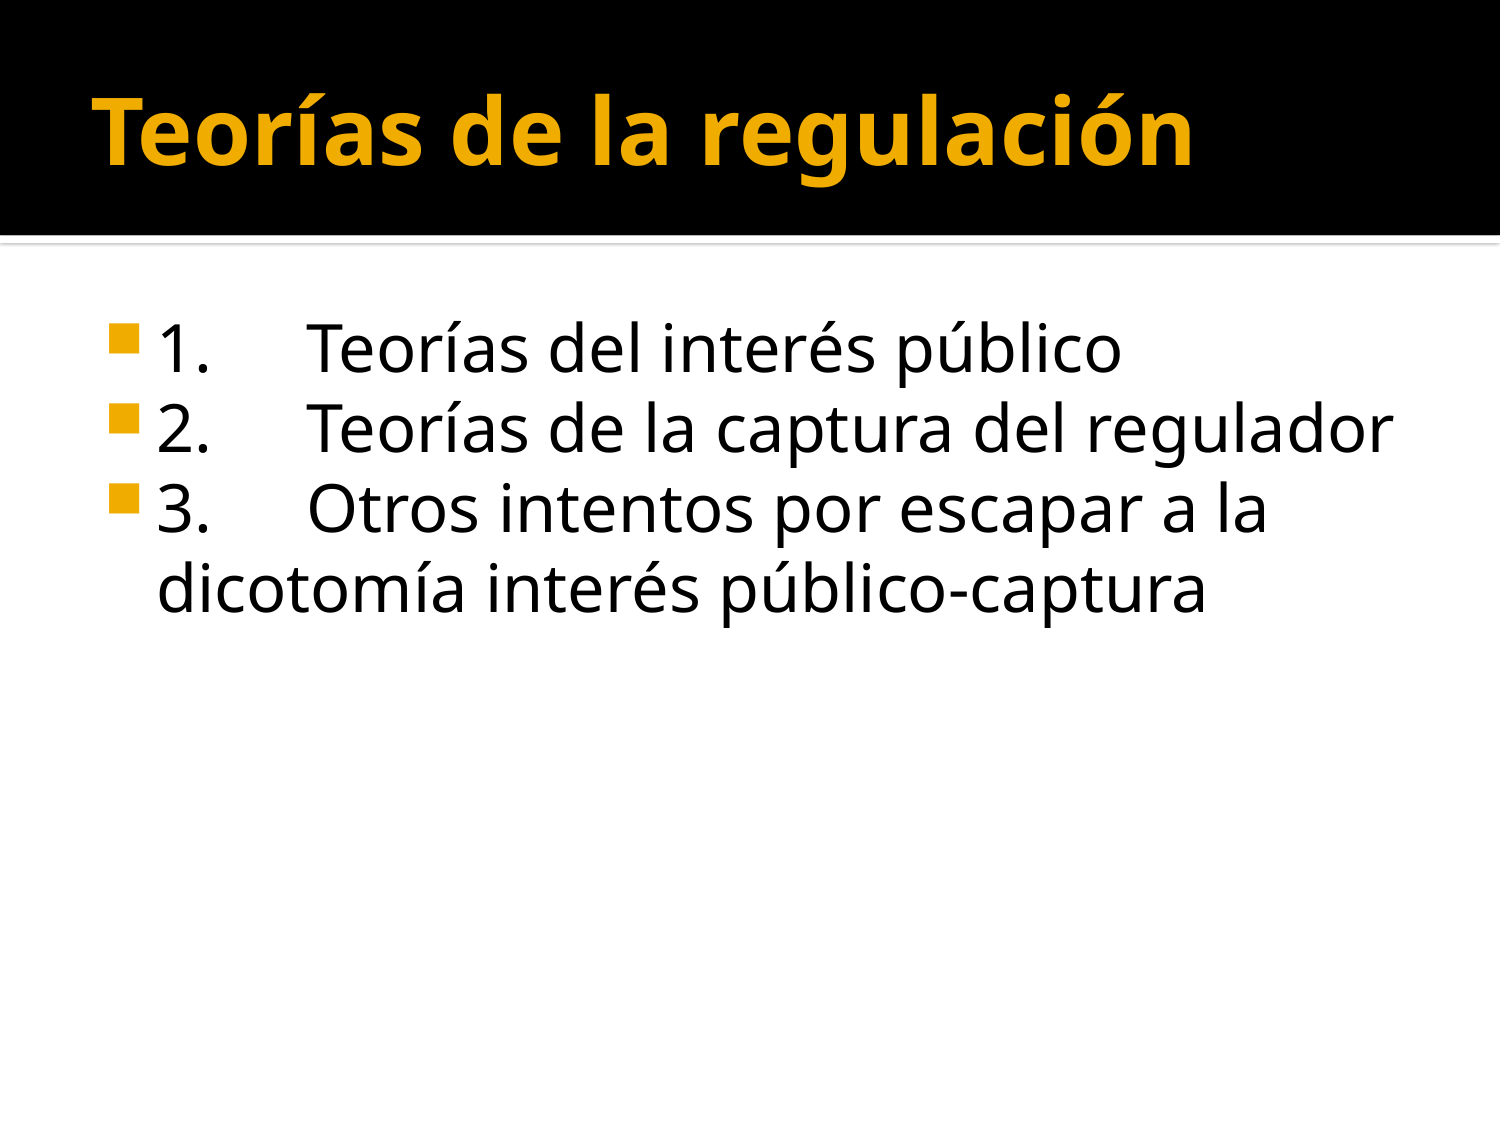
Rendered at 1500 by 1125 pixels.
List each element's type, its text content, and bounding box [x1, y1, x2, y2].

title Teorías de la regulación [75, 25, 1425, 231]
list 1. Teorías del interés público 2. Teorías de la captura del regulador 3. Otros intentos por escapar a la dicotomía interés público-captura [75, 291, 1425, 1050]
